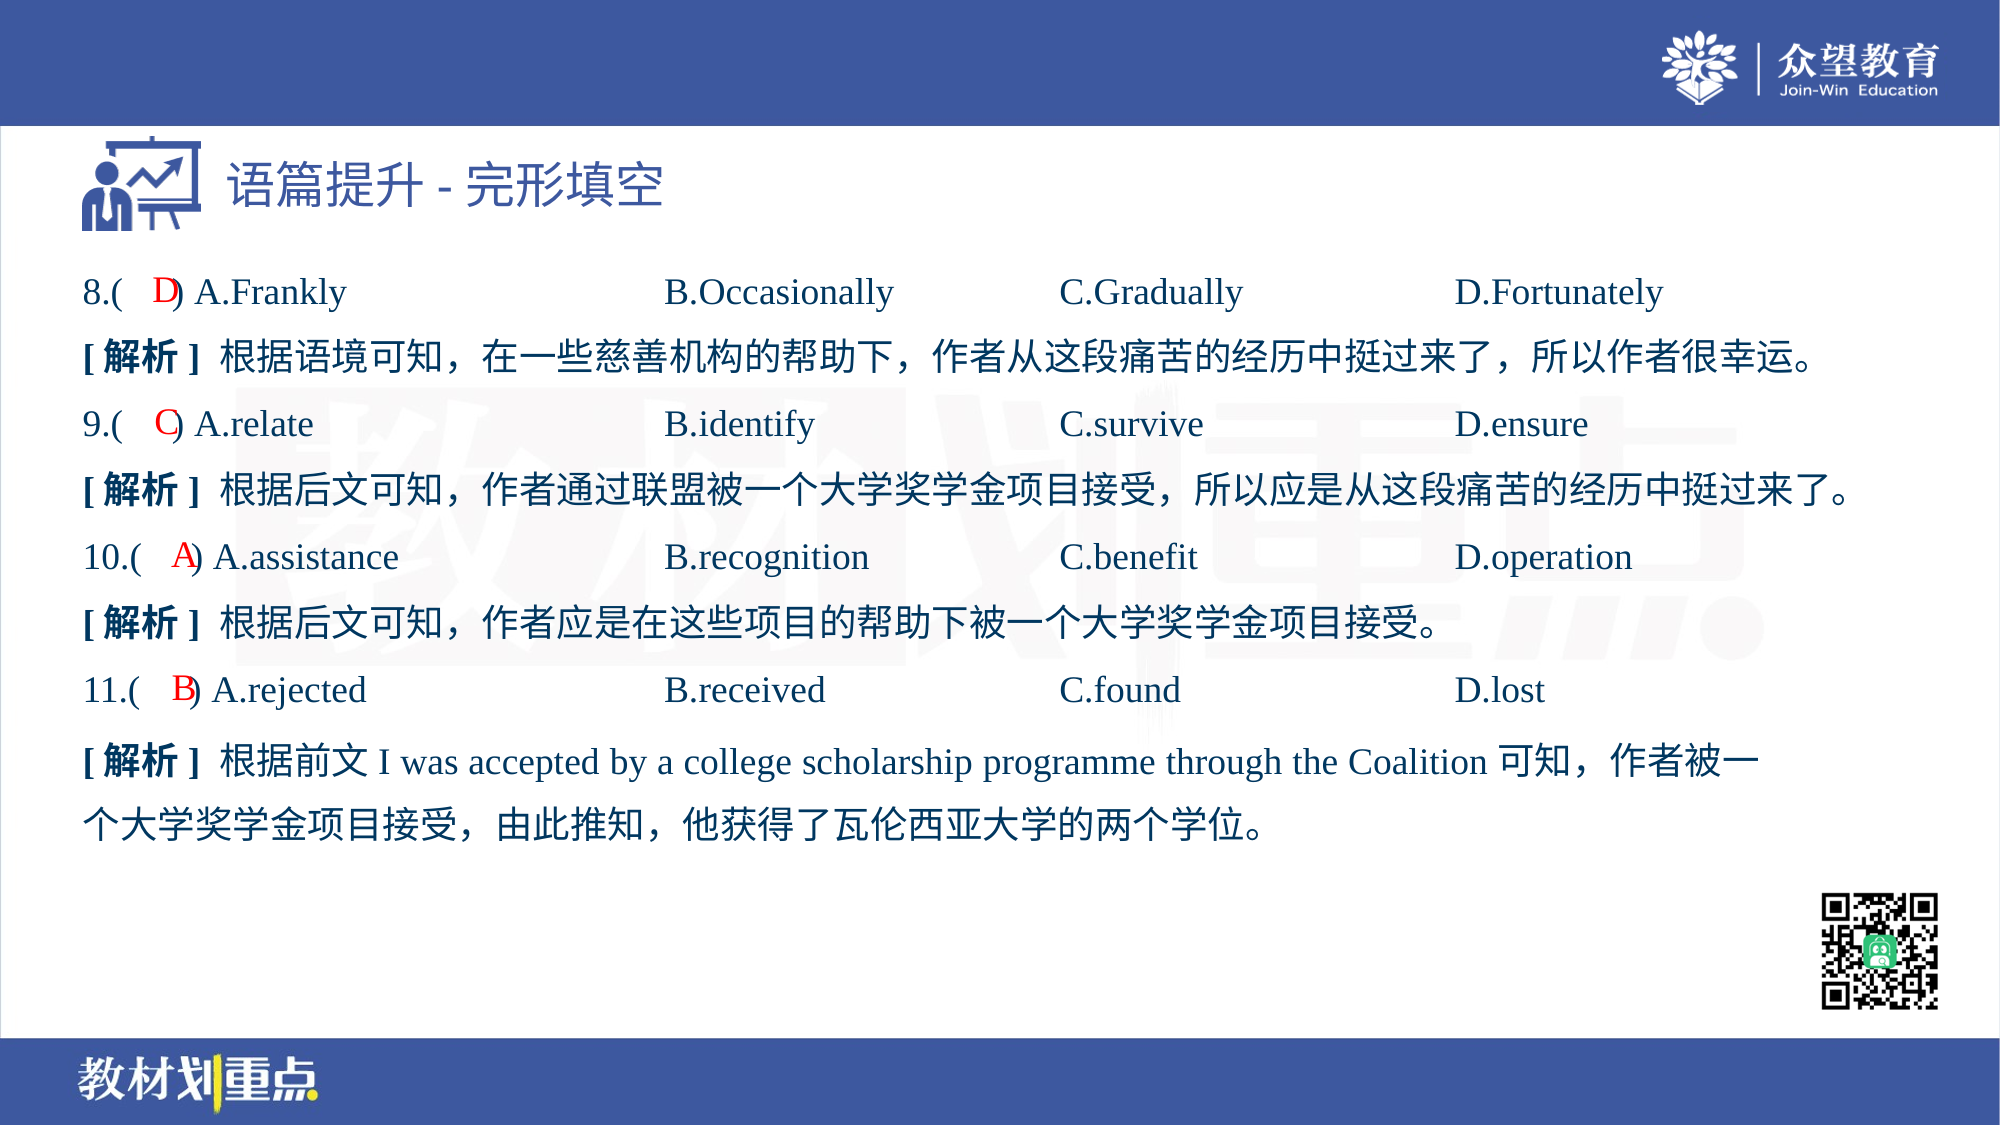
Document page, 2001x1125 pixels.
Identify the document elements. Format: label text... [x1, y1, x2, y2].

text_box 10.( ) A.assistance B.recognition C.benefit D.operation [82, 512, 1817, 571]
text_box 9.( ) A.relate B.identify C.survive D.ensure [82, 379, 1817, 438]
text_box 11.( ) A.rejected B.received C.found D.lost [82, 645, 1817, 704]
text_box [解析] 根据后文可知，作者通过联盟被一个大学奖学金项目接受，所以应是从这段痛苦的经历中挺过来了。 [82, 446, 1870, 504]
text_box D [138, 245, 193, 304]
text_box B [157, 643, 211, 702]
text_box A [157, 510, 212, 569]
text_box [解析] 根据后文可知，作者应是在这些项目的帮助下被一个大学奖学金项目接受。 [82, 579, 1817, 637]
text_box [解析] 根据语境可知，在一些慈善机构的帮助下，作者从这段痛苦的经历中挺过来了，所以作者很幸运。 [82, 313, 1832, 371]
text_box [解析] 根据前文I was accepted by a college scholarship programme through the Coalition可知，作者被一 个大学奖学金项目接受，由此推知，他获得了瓦伦西亚大学的两个学位。 [82, 713, 1817, 840]
text_box C [140, 377, 193, 436]
picture [0, 0, 2000, 1125]
text_box 8.( ) A.Frankly B.Occasionally C.Gradually D.Fortunately [82, 247, 1817, 306]
